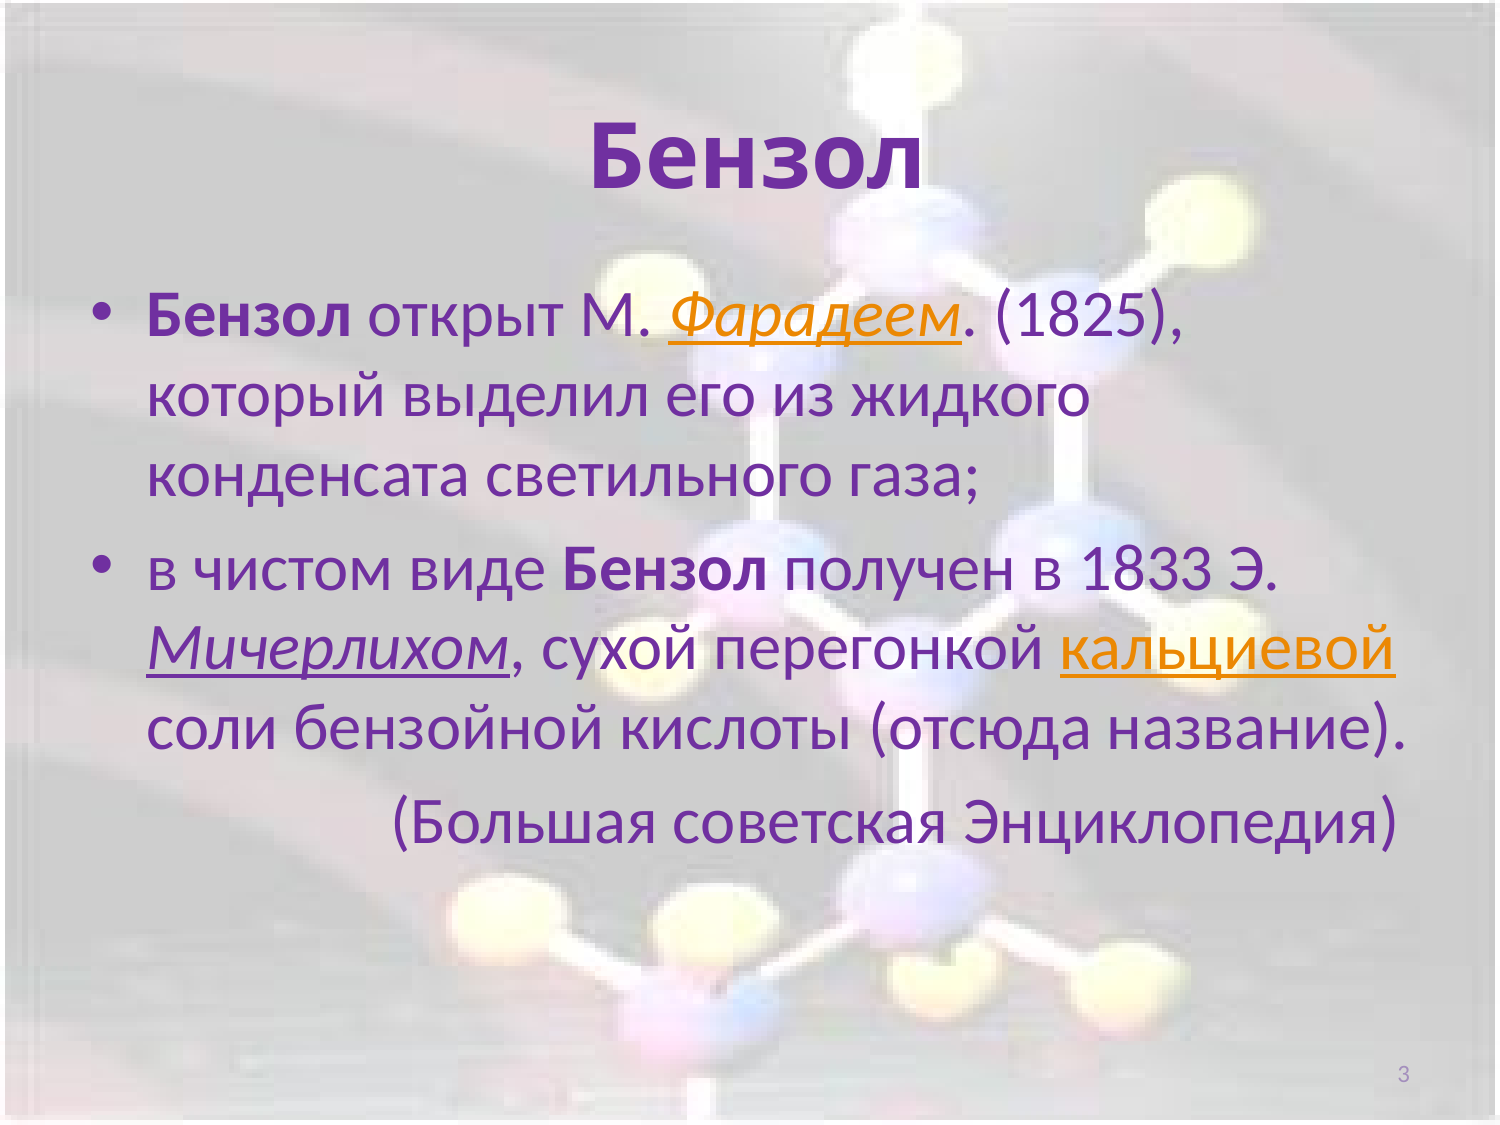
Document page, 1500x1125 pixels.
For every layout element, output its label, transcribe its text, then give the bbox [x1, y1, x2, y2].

list Бензол открыт М. Фарадеем. (1825), который выделил его из жидкого конденсата светильного газа; в чистом виде Бензол получен в 1833 Э. Мичерлихом, сухой перегонкой кальциевой соли бензойной кислоты (отсюда название). (Большая советская Энциклопедия) [74, 262, 1426, 1006]
slide_number 3 [1074, 1042, 1425, 1103]
picture [0, 0, 1500, 1125]
title Бензол [81, 58, 1433, 247]
